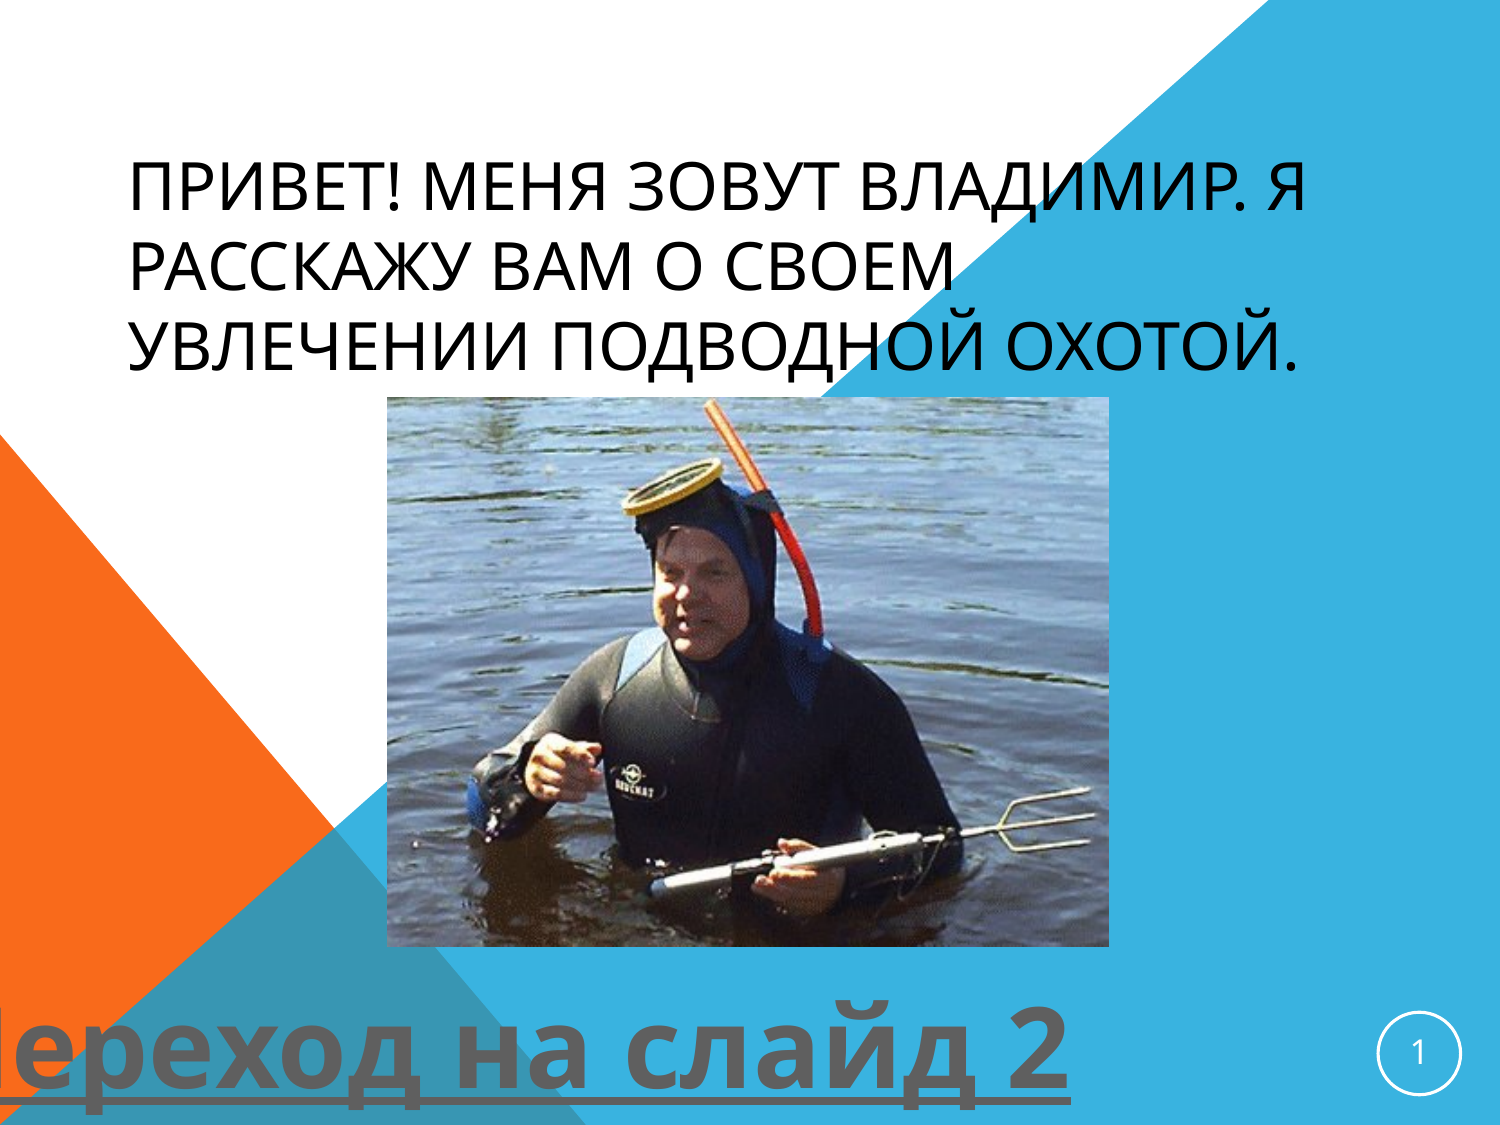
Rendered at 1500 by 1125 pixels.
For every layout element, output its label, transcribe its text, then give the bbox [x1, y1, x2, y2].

text_box Переход на слайд 2 [0, 968, 1087, 1125]
picture [387, 396, 1109, 947]
title Привет! Меня зовут Владимир. Я расскажу Вам о своем увлечении подводной охотой. [112, 42, 1388, 386]
slide_number 1 [1376, 1010, 1463, 1097]
